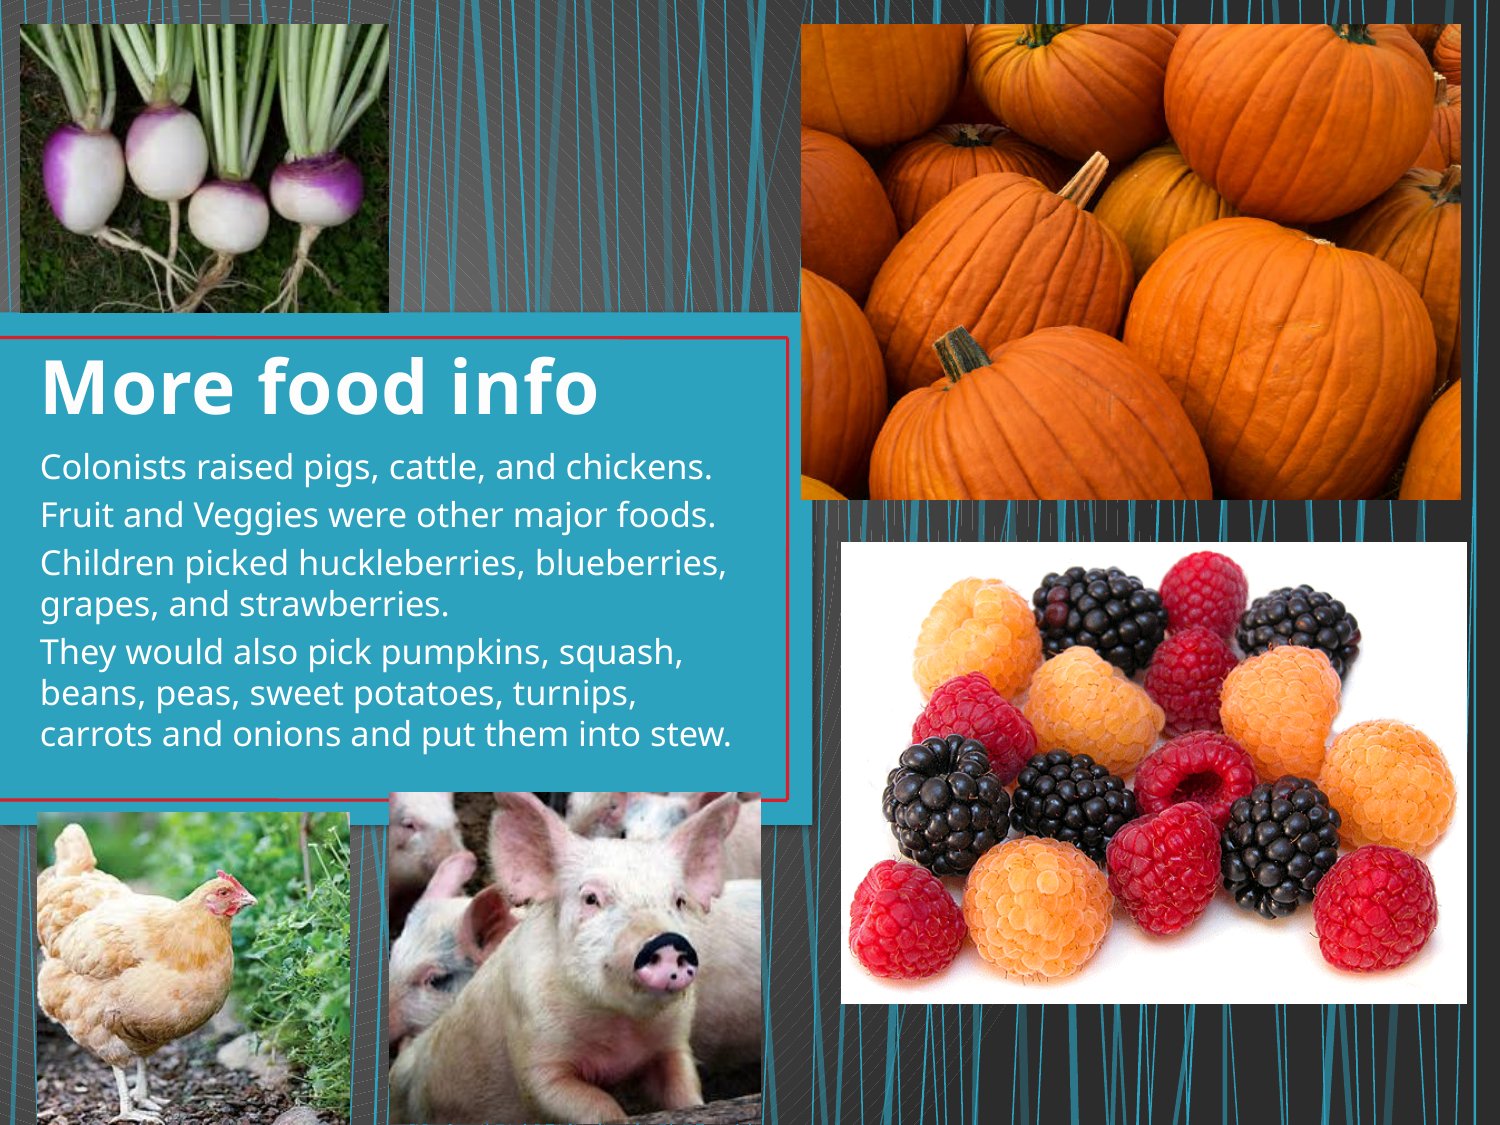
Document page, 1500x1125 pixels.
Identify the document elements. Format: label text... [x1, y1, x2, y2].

picture [37, 812, 351, 1125]
picture [388, 792, 762, 1125]
picture [19, 24, 390, 313]
picture [840, 542, 1468, 1005]
subtitle Colonists raised pigs, cattle, and chickens. Fruit and Veggies were other major foods. Children picked huckleberries, blueberries, grapes, and strawberries. They would also pick pumpkins, squash, beans, peas, sweet potatoes, turnips, carrots and onions and put them into stew. [24, 437, 750, 800]
title More food info [24, 174, 750, 437]
picture [800, 24, 1462, 501]
